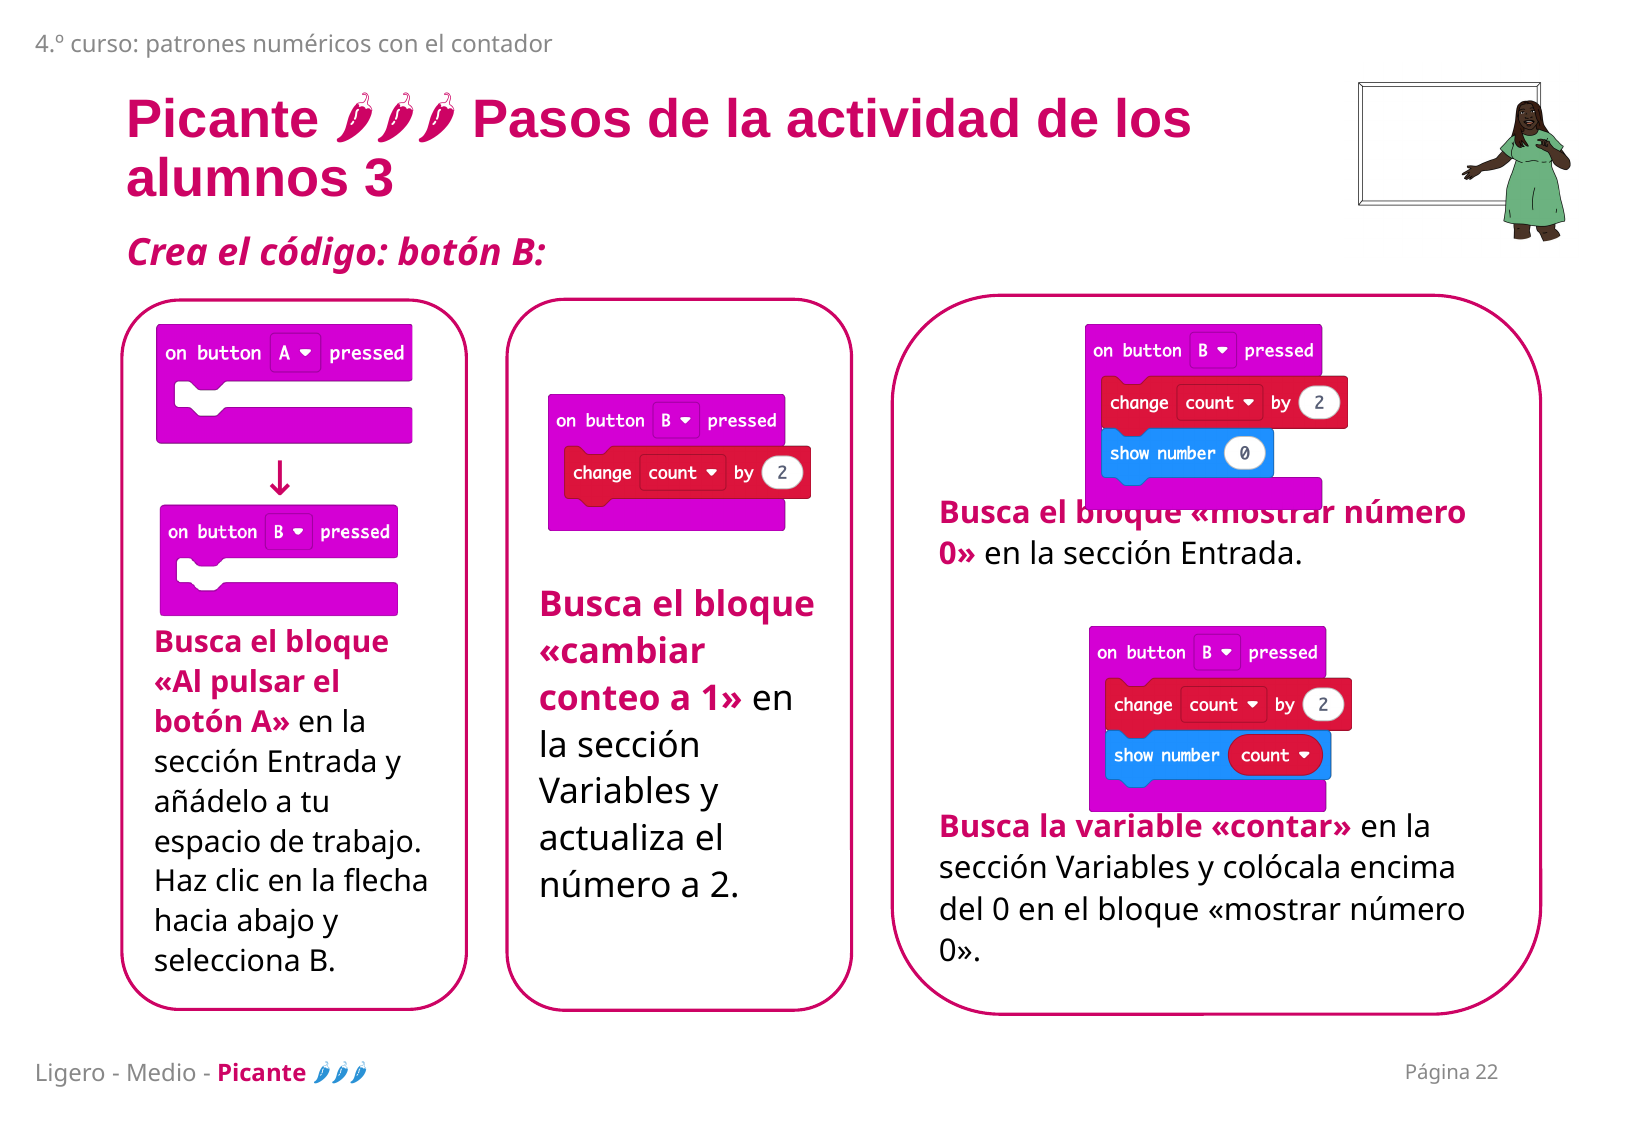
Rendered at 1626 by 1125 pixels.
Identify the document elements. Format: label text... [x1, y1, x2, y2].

picture [548, 393, 811, 531]
text_box Crea el código: botón B: [111, 208, 604, 289]
text_box Busca el bloque «cambiar conteo a 1» en la sección Variables y actualiza el número a 2. [507, 299, 852, 1011]
text_box Busca el bloque «Al pulsar el botón A» en la sección Entrada y añádelo a tu espacio de trabajo. Haz clic en la flecha hacia abajo y selecciona B. [121, 300, 467, 1010]
picture [1343, 62, 1579, 258]
text_box ↓ [244, 454, 316, 493]
title Picante 🌶️🌶️🌶️ Pasos de la actividad de los alumnos 3 [111, 74, 1338, 225]
picture [1089, 626, 1352, 812]
picture [148, 494, 411, 627]
picture [1085, 324, 1348, 511]
slide_number Página 22 [1147, 1042, 1514, 1103]
picture [150, 324, 413, 446]
text_box Busca el bloque «mostrar número 0» en la sección Entrada. Busca la variable «contar» en la sección Variables y colócala encima del 0 en el bloque «mostrar número 0». [892, 295, 1541, 1015]
text_box Ligero - Medio - Picante 🌶️🌶️🌶️ [19, 1042, 623, 1103]
